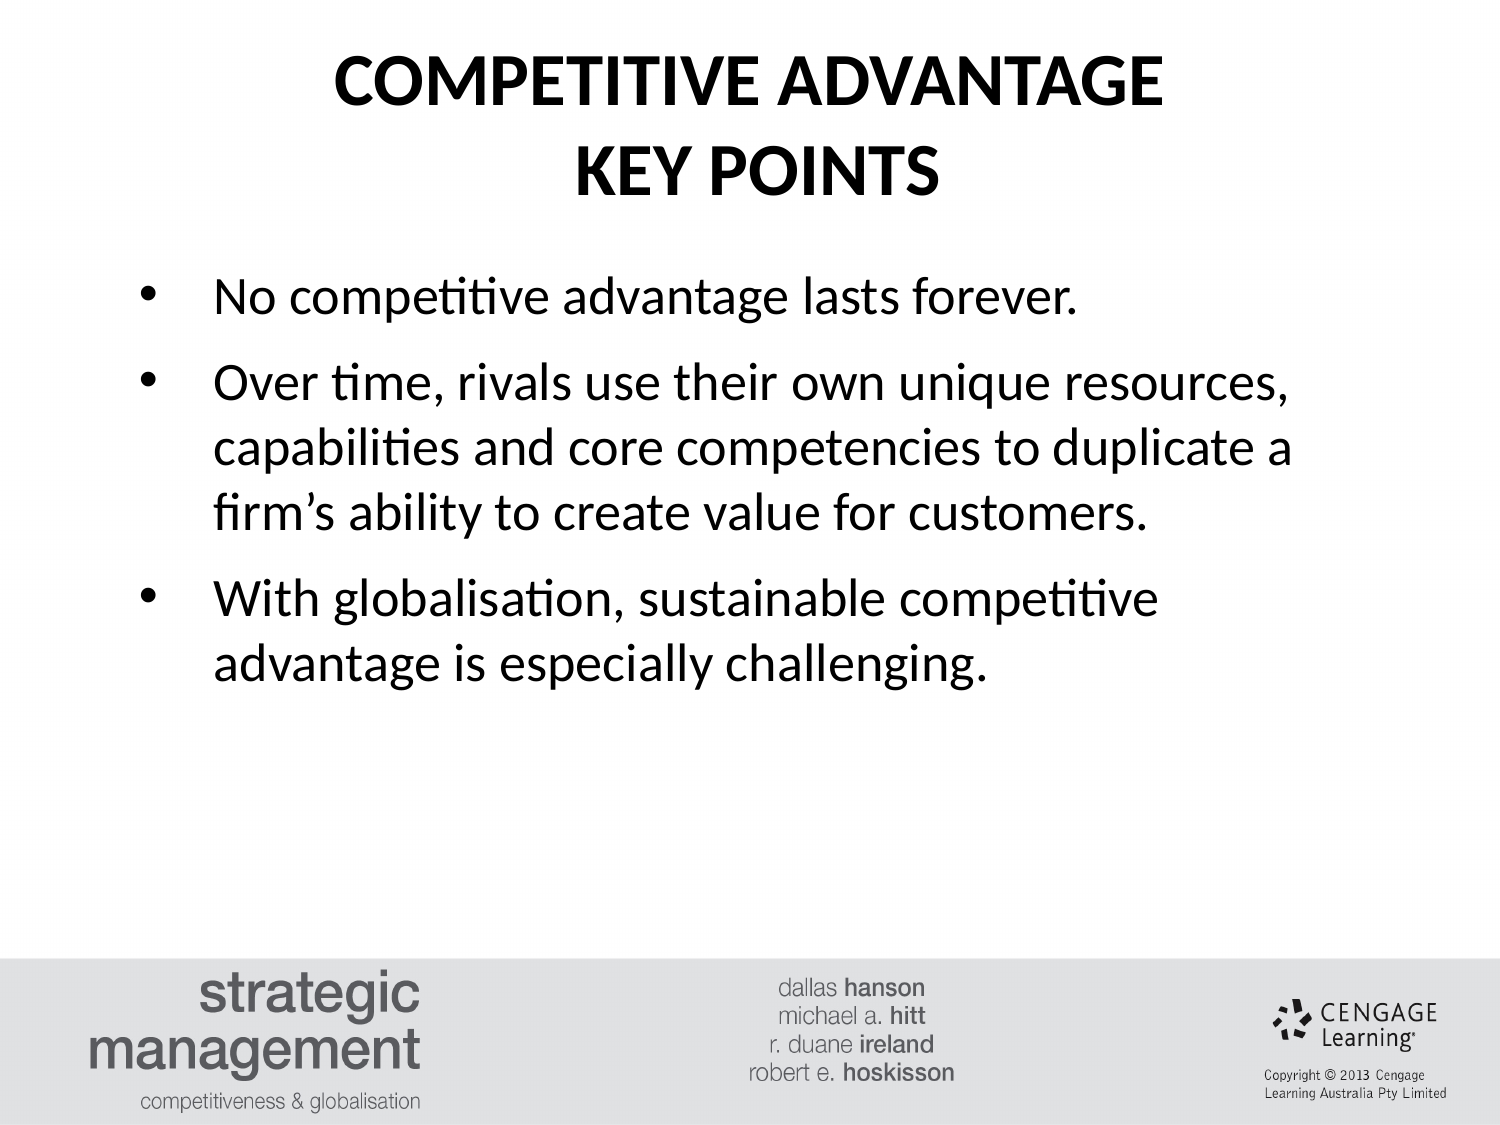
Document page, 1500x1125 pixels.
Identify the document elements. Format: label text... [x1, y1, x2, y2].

text_box [122, 235, 1390, 919]
picture [0, 0, 1500, 1125]
text_box No competitive advantage lasts forever. Over time, rivals use their own unique resources, capabilities and core competencies to duplicate a firm’s ability to create value for customers. With globalisation, sustainable competitive advantage is especially challenging. [123, 208, 1388, 745]
text_box COMPETITIVE ADVANTAGE KEY POINTS [168, 22, 1332, 208]
